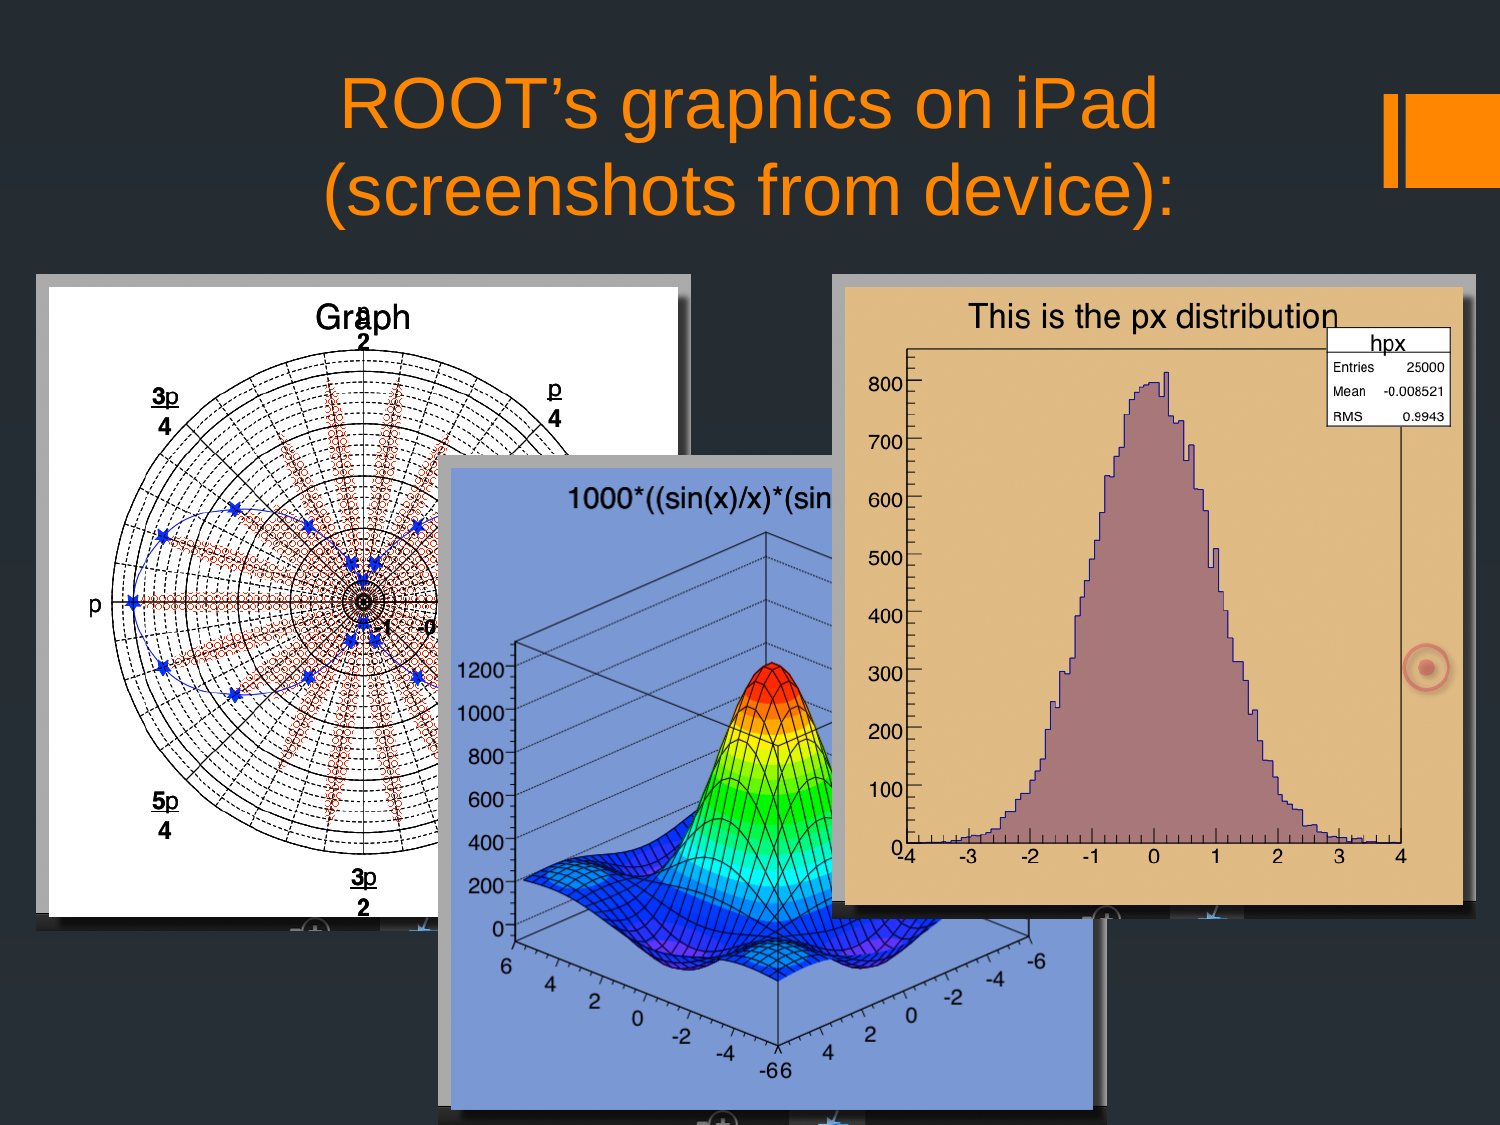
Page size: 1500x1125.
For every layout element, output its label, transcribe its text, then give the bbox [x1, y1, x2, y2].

picture [35, 274, 1476, 1125]
title ROOT’s graphics on iPad (screenshots from device): [150, 48, 1350, 238]
